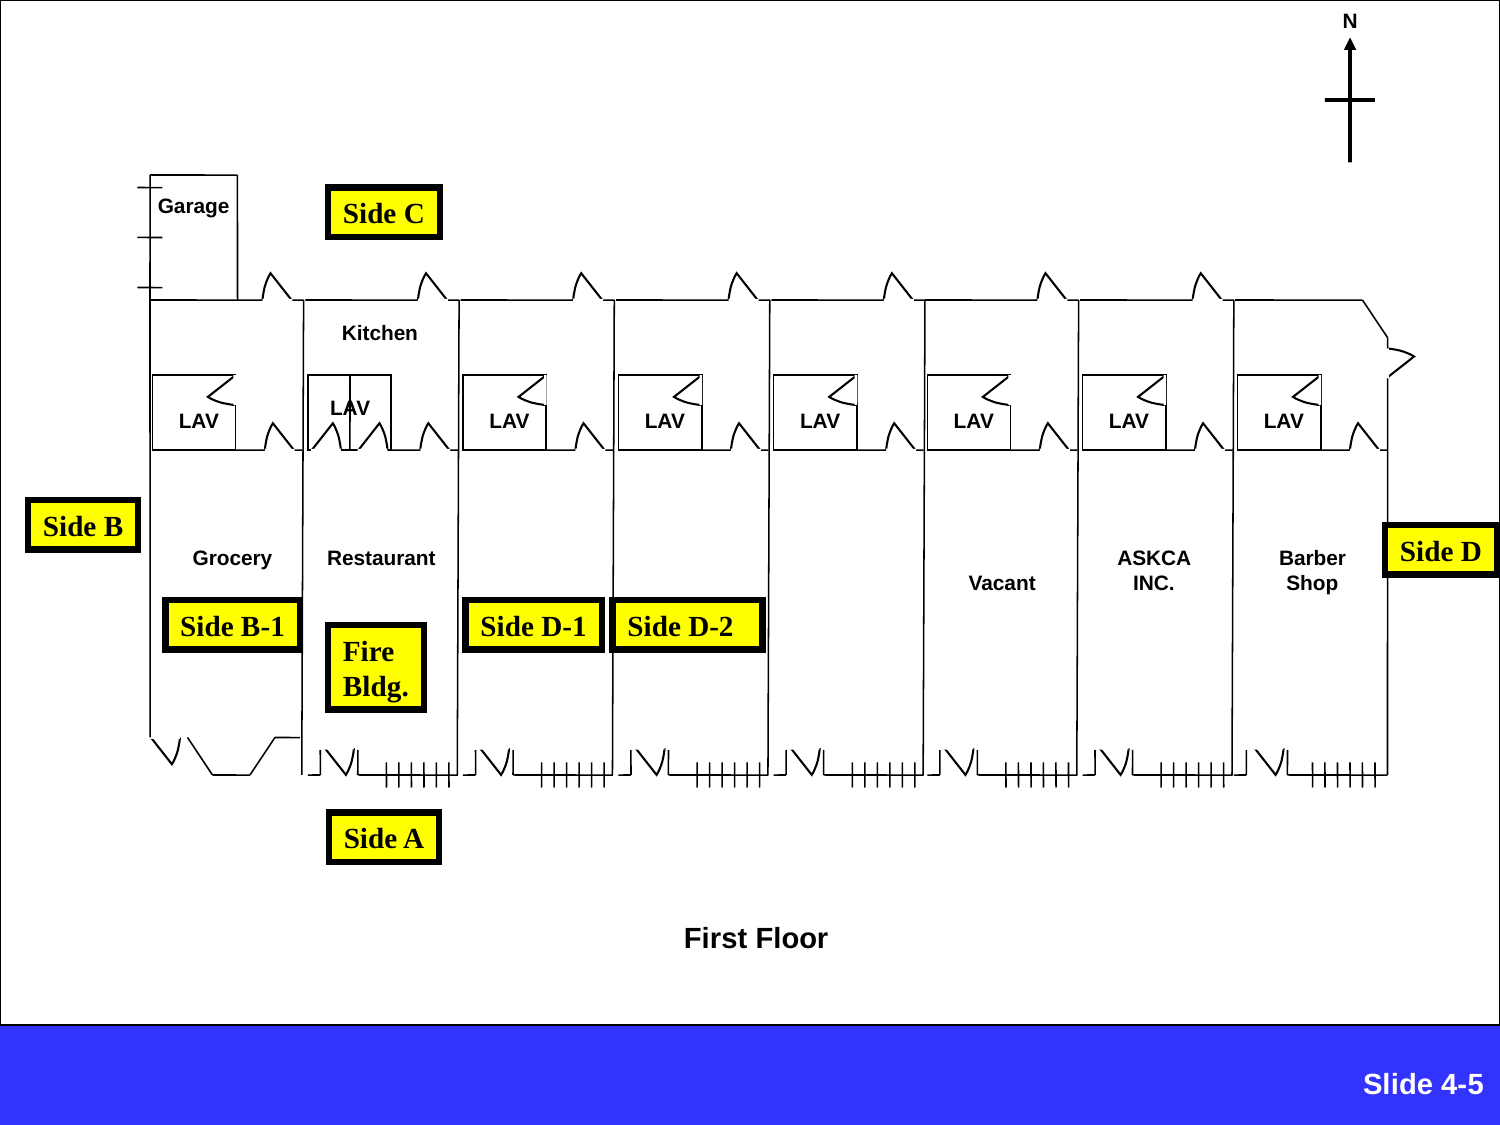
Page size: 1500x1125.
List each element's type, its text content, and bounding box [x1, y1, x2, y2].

text_box [0, 0, 1500, 1025]
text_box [24, 0, 1500, 963]
slide_number Slide 4-115 [1148, 1057, 1499, 1125]
